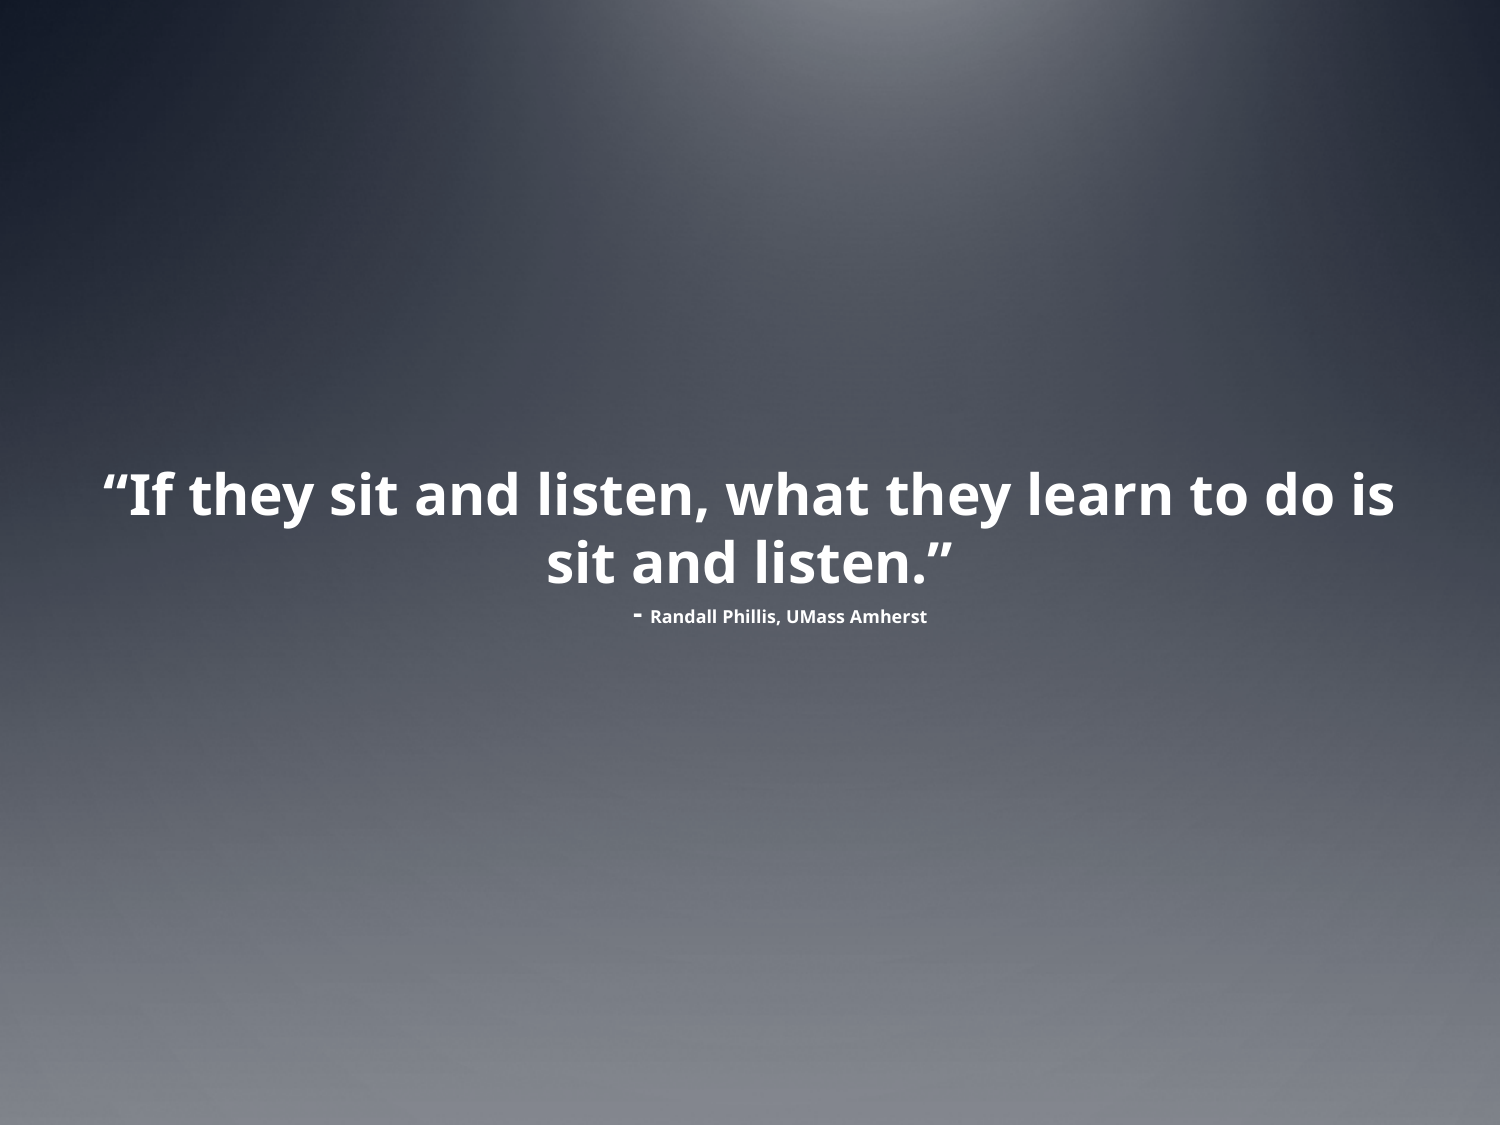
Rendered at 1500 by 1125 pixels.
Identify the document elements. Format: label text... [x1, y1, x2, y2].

title “If they sit and listen, what they learn to do is sit and listen.” - Randall Phillis, UMass Amherst [75, 450, 1425, 638]
